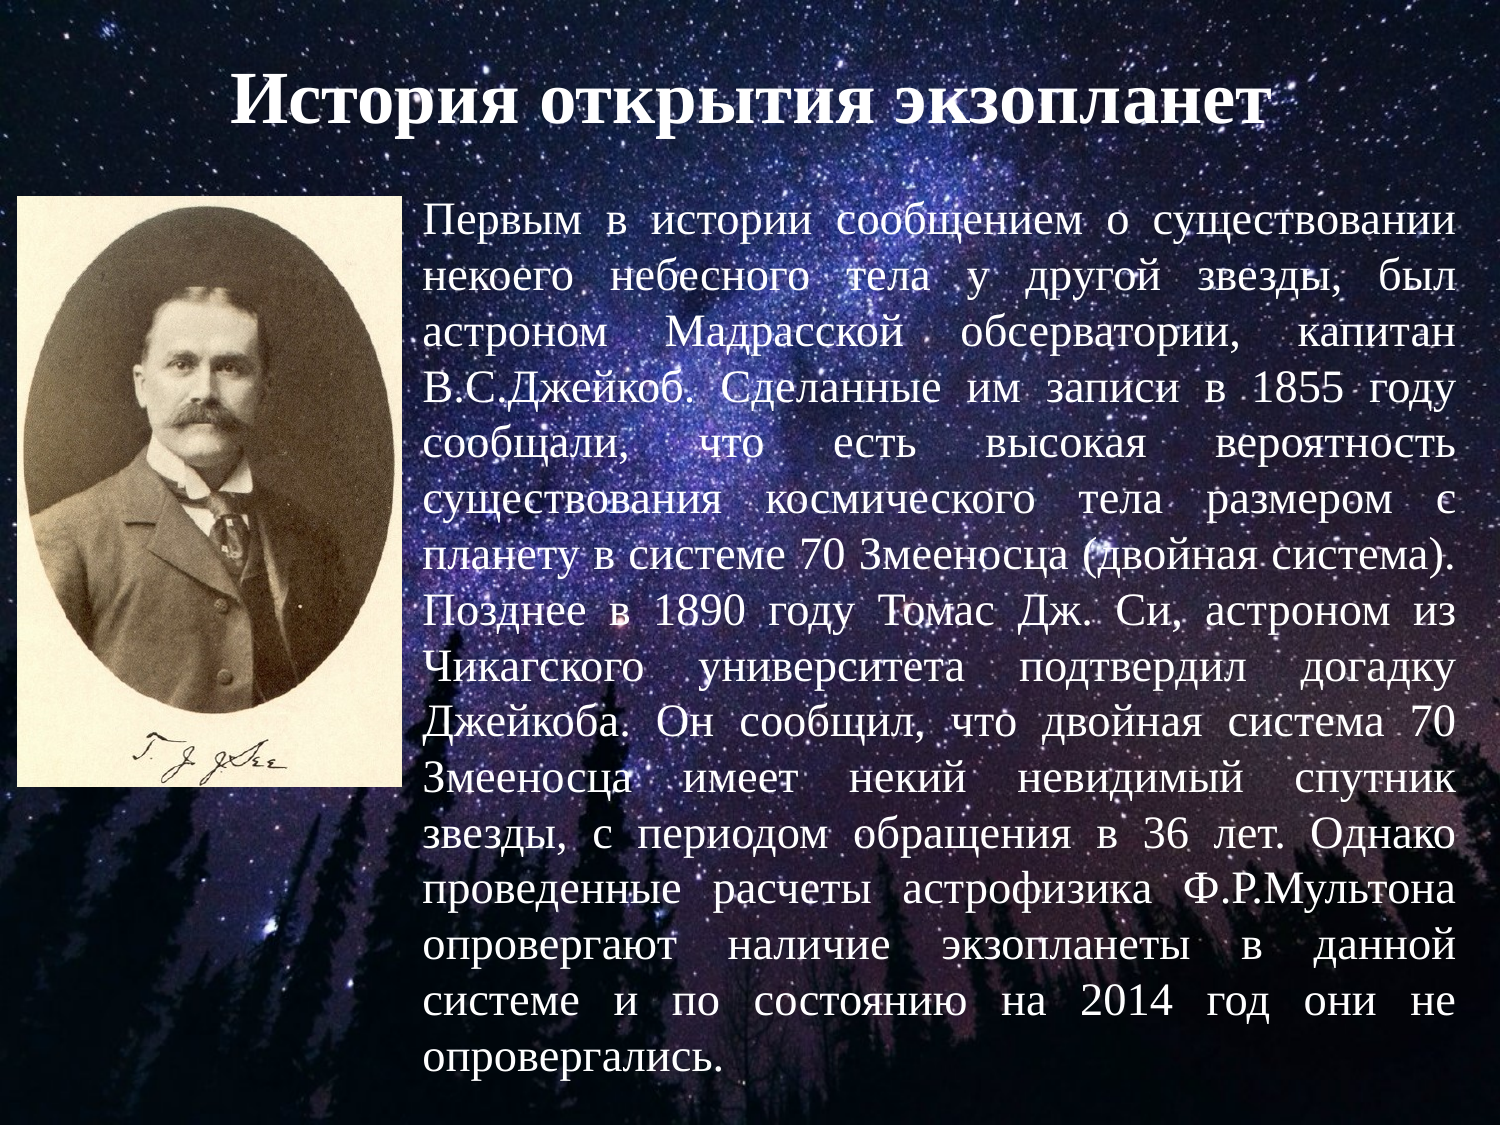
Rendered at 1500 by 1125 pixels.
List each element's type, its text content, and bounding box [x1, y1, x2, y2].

list Первым в истории сообщением о существовании некоего небесного тела у другой звезды, был астроном Мадрасской обсерватории, капитан В.С.Джейкоб. Сделанные им записи в 1855 году сообщали, что есть высокая вероятность существования космического тела размером с планету в системе 70 Змееносца (двойная система). Позднее в 1890 году Томас Дж. Си, астроном из Чикагского университета подтвердил догадку Джейкоба. Он сообщил, что двойная система 70 Змееносца имеет некий невидимый спутник звезды, с периодом обращения в 36 лет. Однако проведенные расчеты астрофизика Ф.Р.Мультона опровергают наличие экзопланеты в данной системе и по состоянию на 2014 год они не опровергались. [407, 181, 1473, 1094]
title История открытия экзопланет [76, 0, 1427, 188]
picture [0, 0, 1500, 1125]
